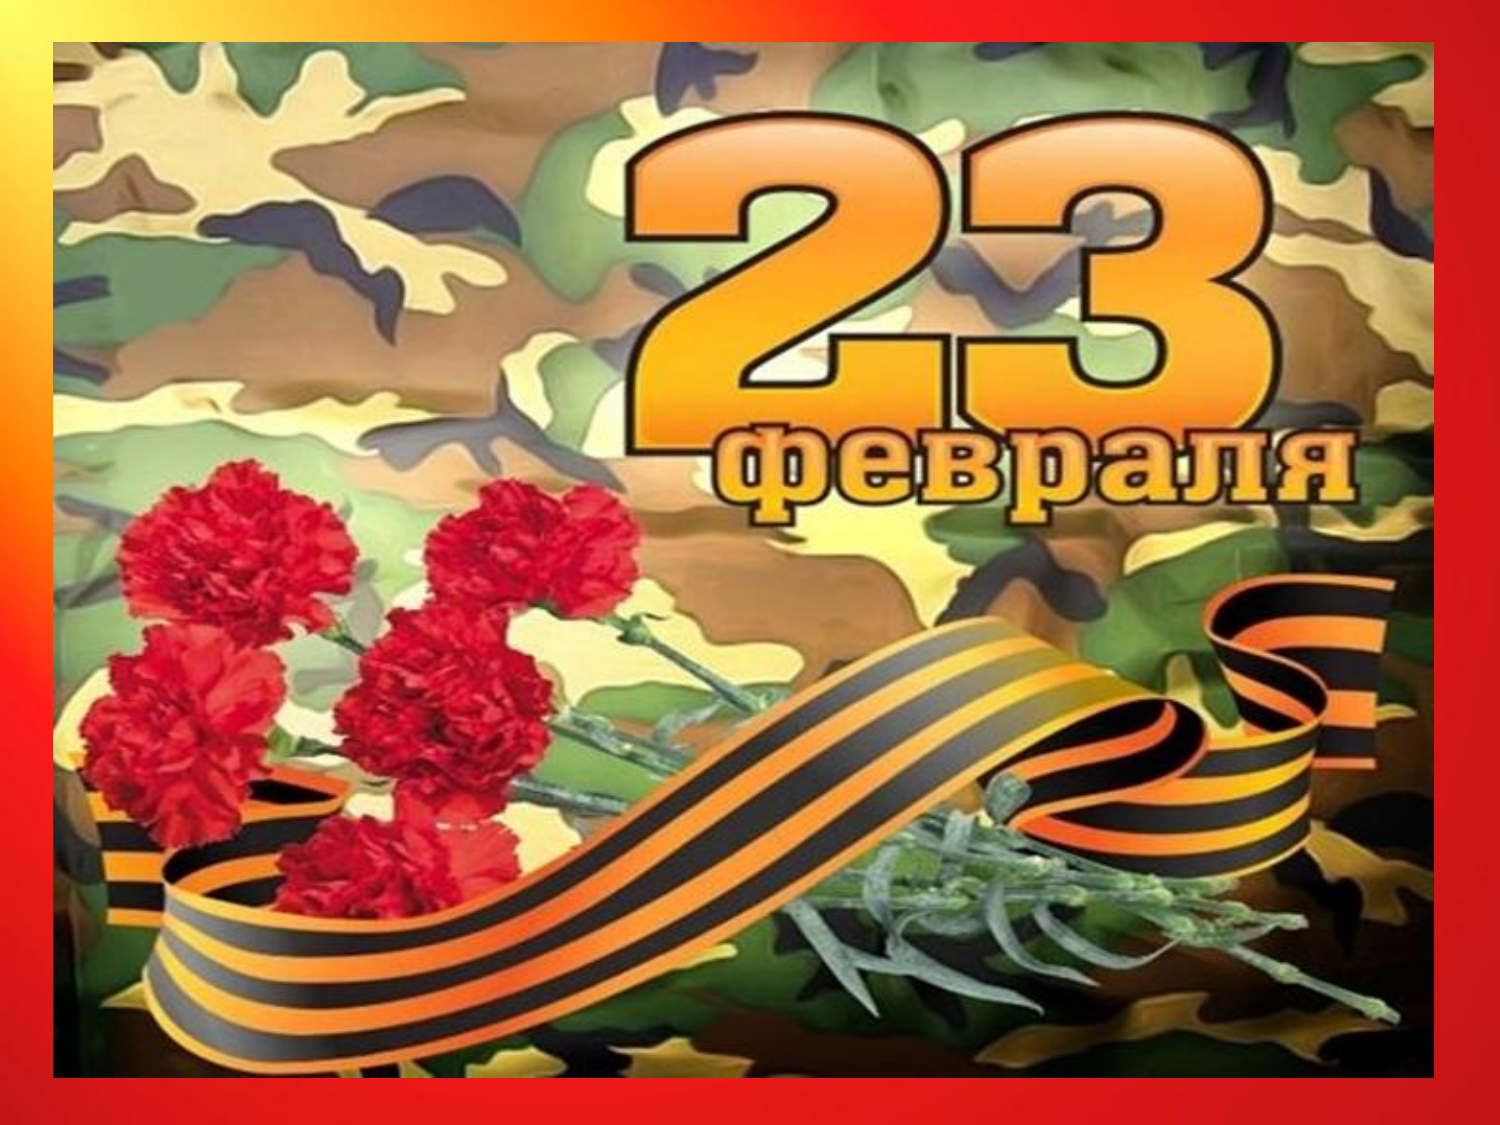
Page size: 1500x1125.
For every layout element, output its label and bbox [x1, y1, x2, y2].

list [52, 42, 1434, 1079]
picture [0, 0, 1500, 1125]
